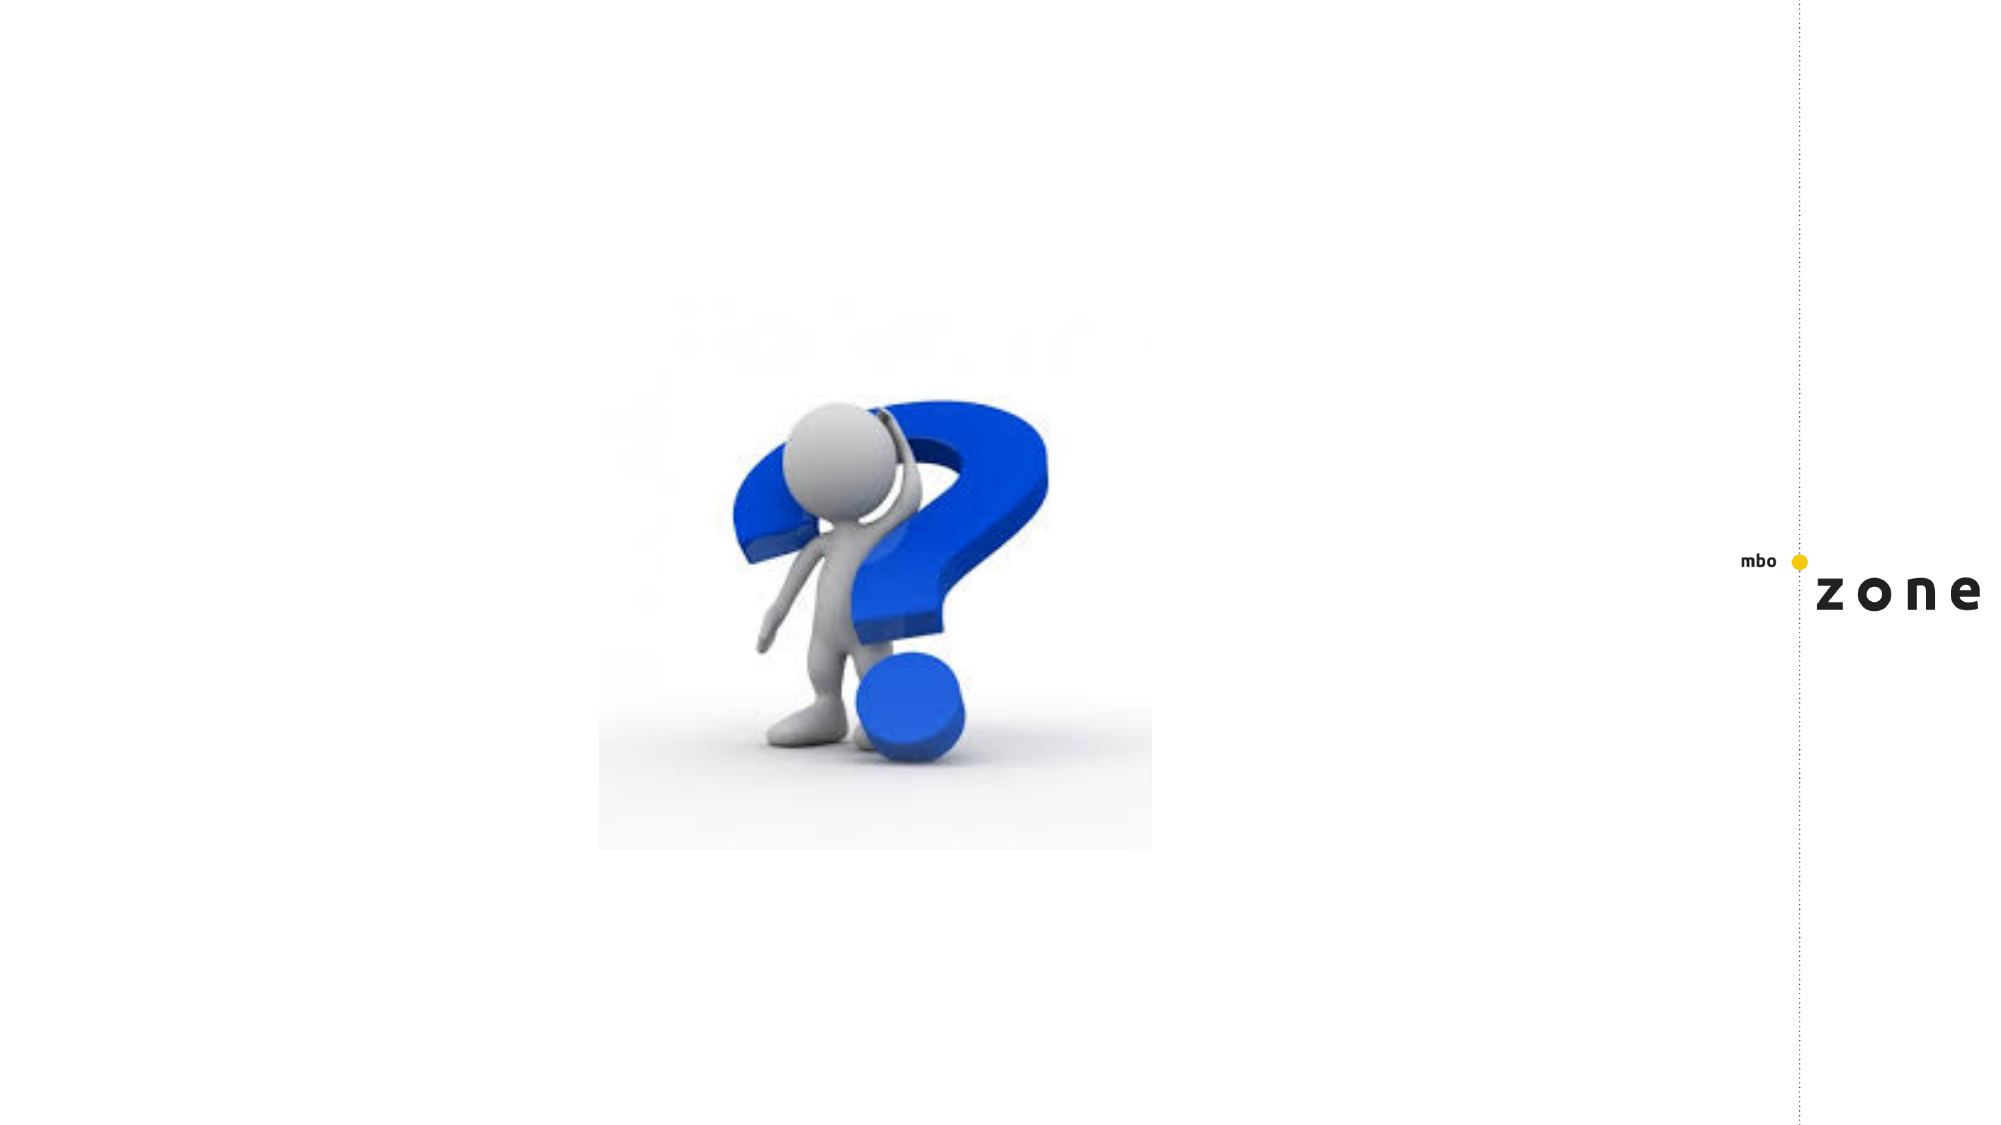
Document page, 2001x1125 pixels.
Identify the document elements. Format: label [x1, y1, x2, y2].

picture [599, 297, 1152, 850]
picture [1596, 0, 2001, 1125]
